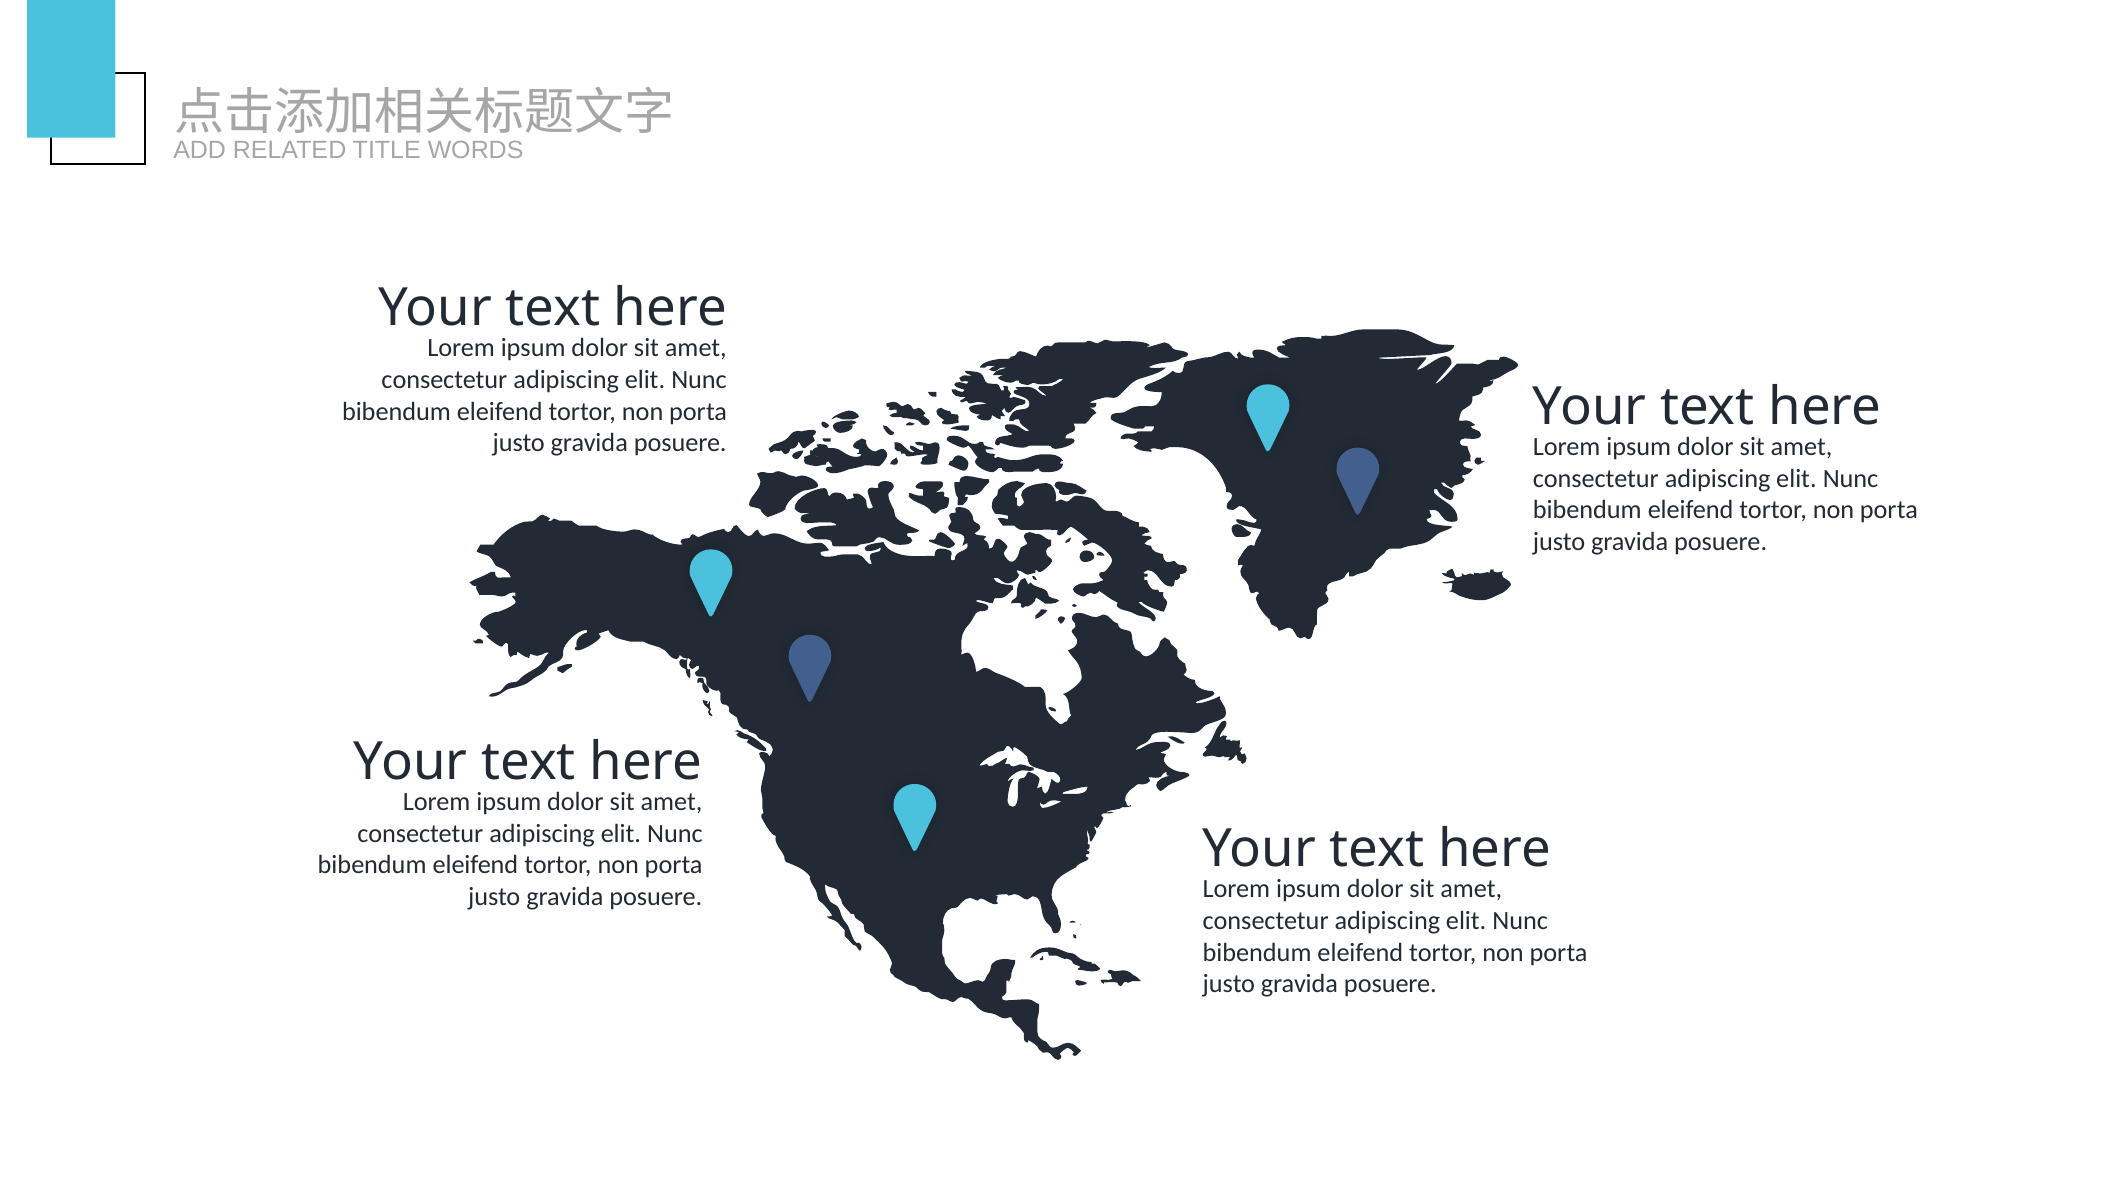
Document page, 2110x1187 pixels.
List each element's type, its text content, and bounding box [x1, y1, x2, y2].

text_box [50, 72, 146, 165]
text_box Your text here [1518, 364, 1959, 443]
text_box Lorem ipsum dolor sit amet, consectetur adipiscing elit. Nunc bibendum eleifend tortor, non porta justo gravida posuere. [300, 344, 469, 465]
text_box 点击添加相关标题文字 [174, 79, 675, 140]
text_box Your text here [1518, 806, 1629, 885]
text_box [26, 0, 116, 139]
text_box ADD RELATED TITLE WORDS [173, 133, 525, 164]
text_box Lorem ipsum dolor sit amet, consectetur adipiscing elit. Nunc bibendum eleifend tortor, non porta justo gravida posuere. [1518, 885, 1629, 1006]
text_box Lorem ipsum dolor sit amet, consectetur adipiscing elit. Nunc bibendum eleifend tortor, non porta justo gravida posuere. [276, 798, 469, 919]
text_box Lorem ipsum dolor sit amet, consectetur adipiscing elit. Nunc bibendum eleifend tortor, non porta justo gravida posuere. [1518, 443, 1959, 564]
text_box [469, 329, 1518, 1060]
text_box Your text here [300, 265, 742, 344]
text_box Your text here [276, 719, 469, 798]
